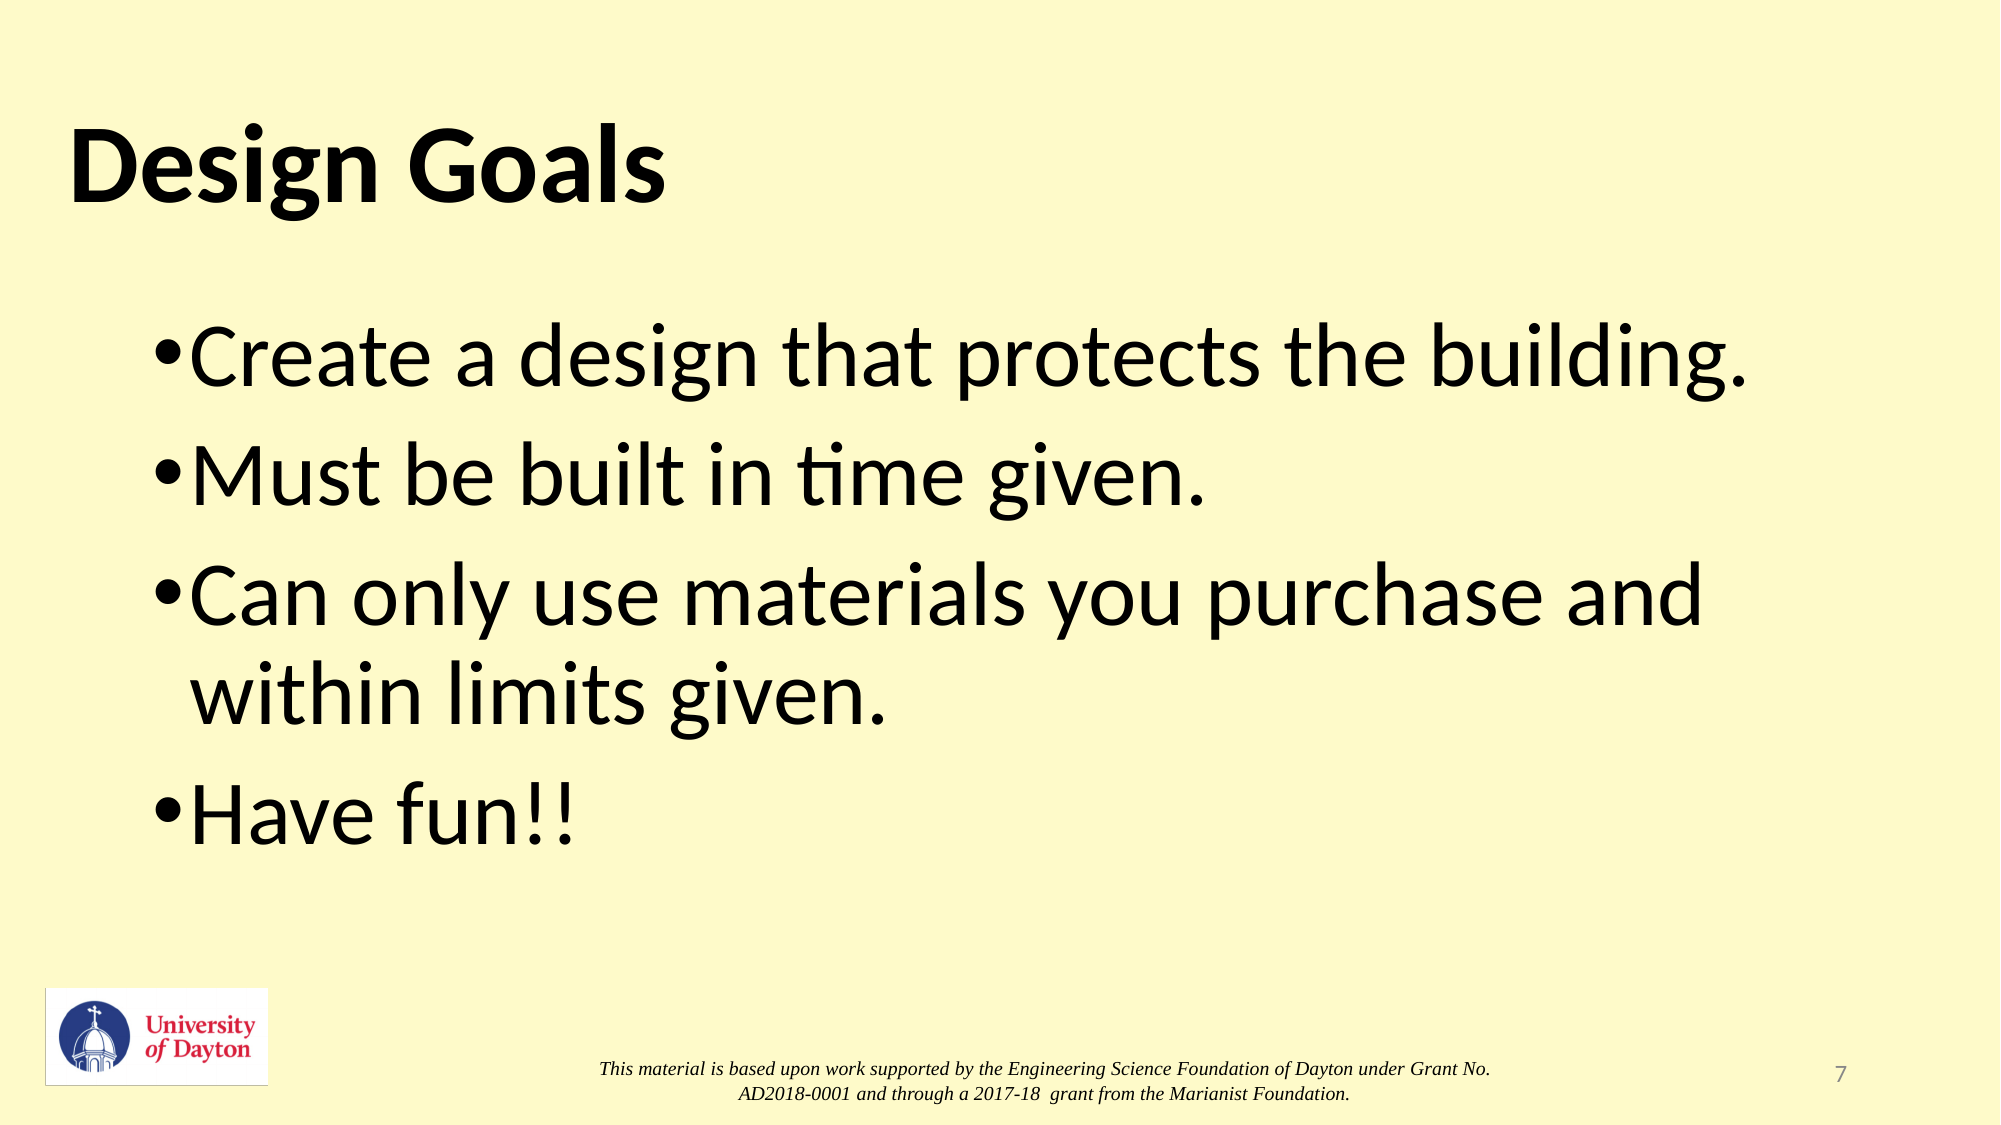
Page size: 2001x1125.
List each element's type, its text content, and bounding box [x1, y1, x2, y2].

title Design Goals [53, 82, 1888, 251]
list Create a design that protects the building. Must be built in time given. Can only use materials you purchase and within limits given. Have fun!! [137, 299, 1863, 1014]
picture [5, 841, 307, 1125]
